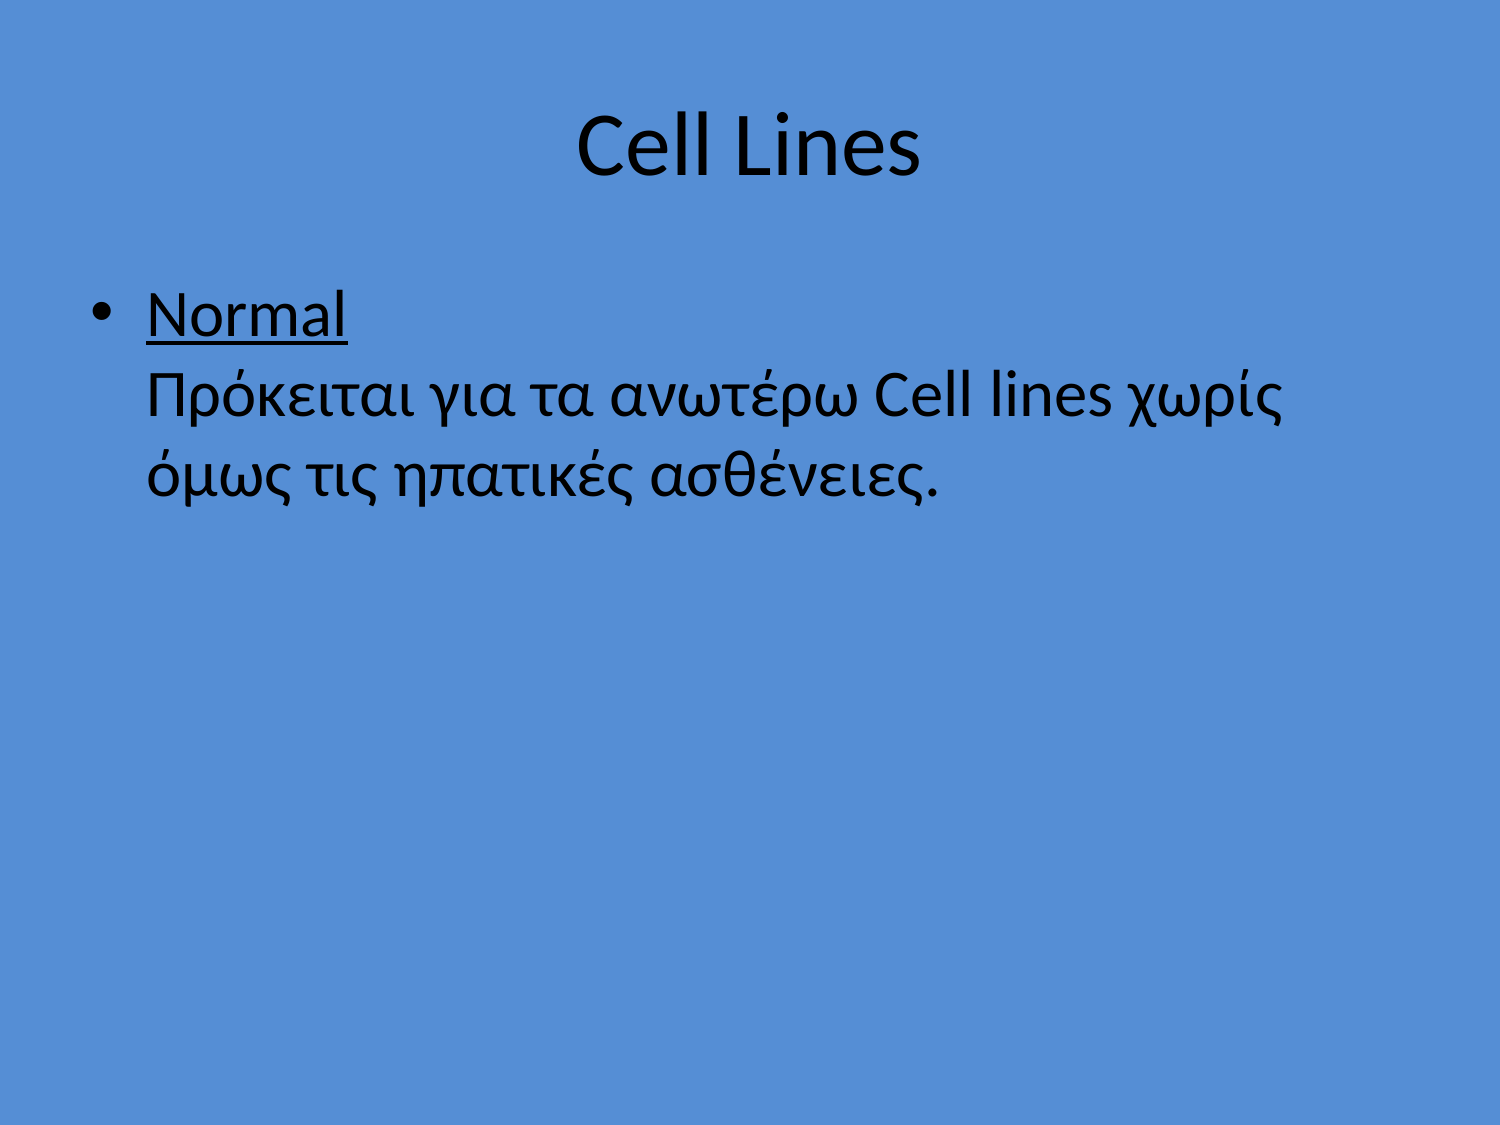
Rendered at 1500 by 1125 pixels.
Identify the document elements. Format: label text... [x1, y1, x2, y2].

title Cell Lines [75, 45, 1425, 233]
list Normal Πρόκειται για τα ανωτέρω Cell lines χωρίς όμως τις ηπατικές ασθένειες. [75, 262, 1425, 1005]
